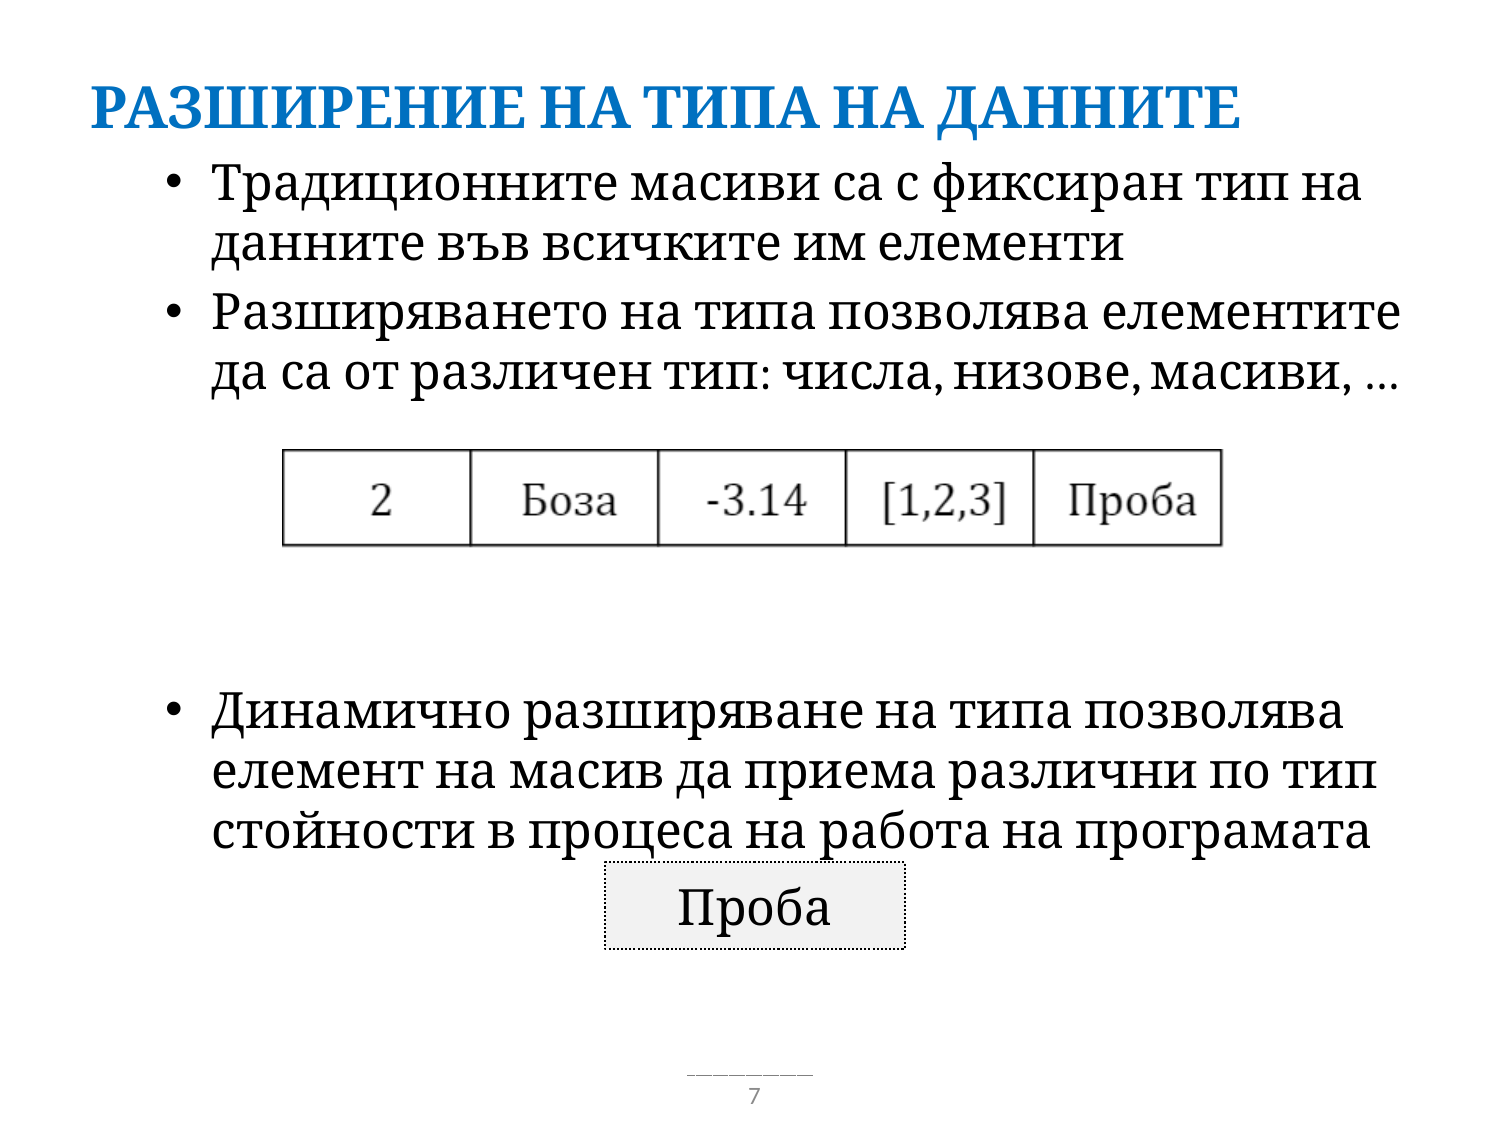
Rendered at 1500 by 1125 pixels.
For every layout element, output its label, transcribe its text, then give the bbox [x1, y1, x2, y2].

text_box Проба [603, 860, 907, 951]
picture [282, 449, 1226, 549]
list Разширение на типа на данните Традиционните масиви са с фиксиран тип на данните във всичките им елементи Разширяването на типа позволява елементите да са от различен тип: числа, низове, масиви, … Динамично разширяване на типа позволява елемент на масив да приема различни по тип стойности в процеса на работа на програмата [75, 62, 1450, 1063]
slide_number 7 [579, 1065, 930, 1125]
